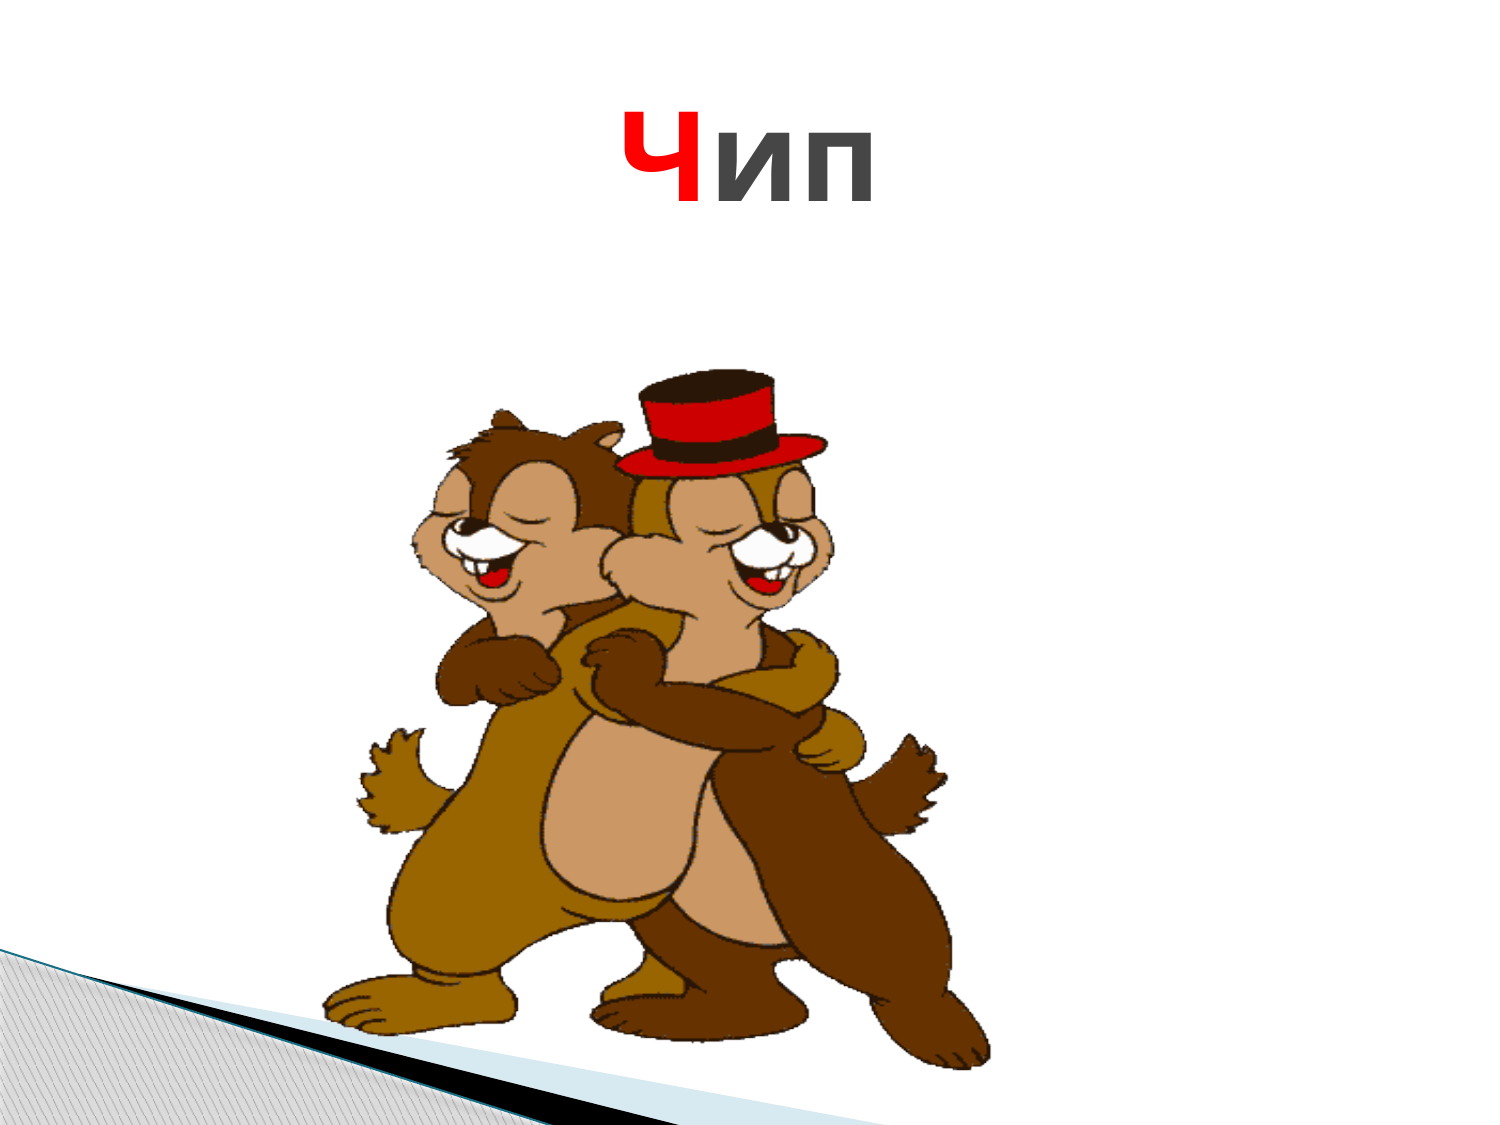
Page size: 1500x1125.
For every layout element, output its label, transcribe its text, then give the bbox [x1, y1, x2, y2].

title Чип [75, 0, 1425, 303]
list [316, 364, 1001, 1079]
